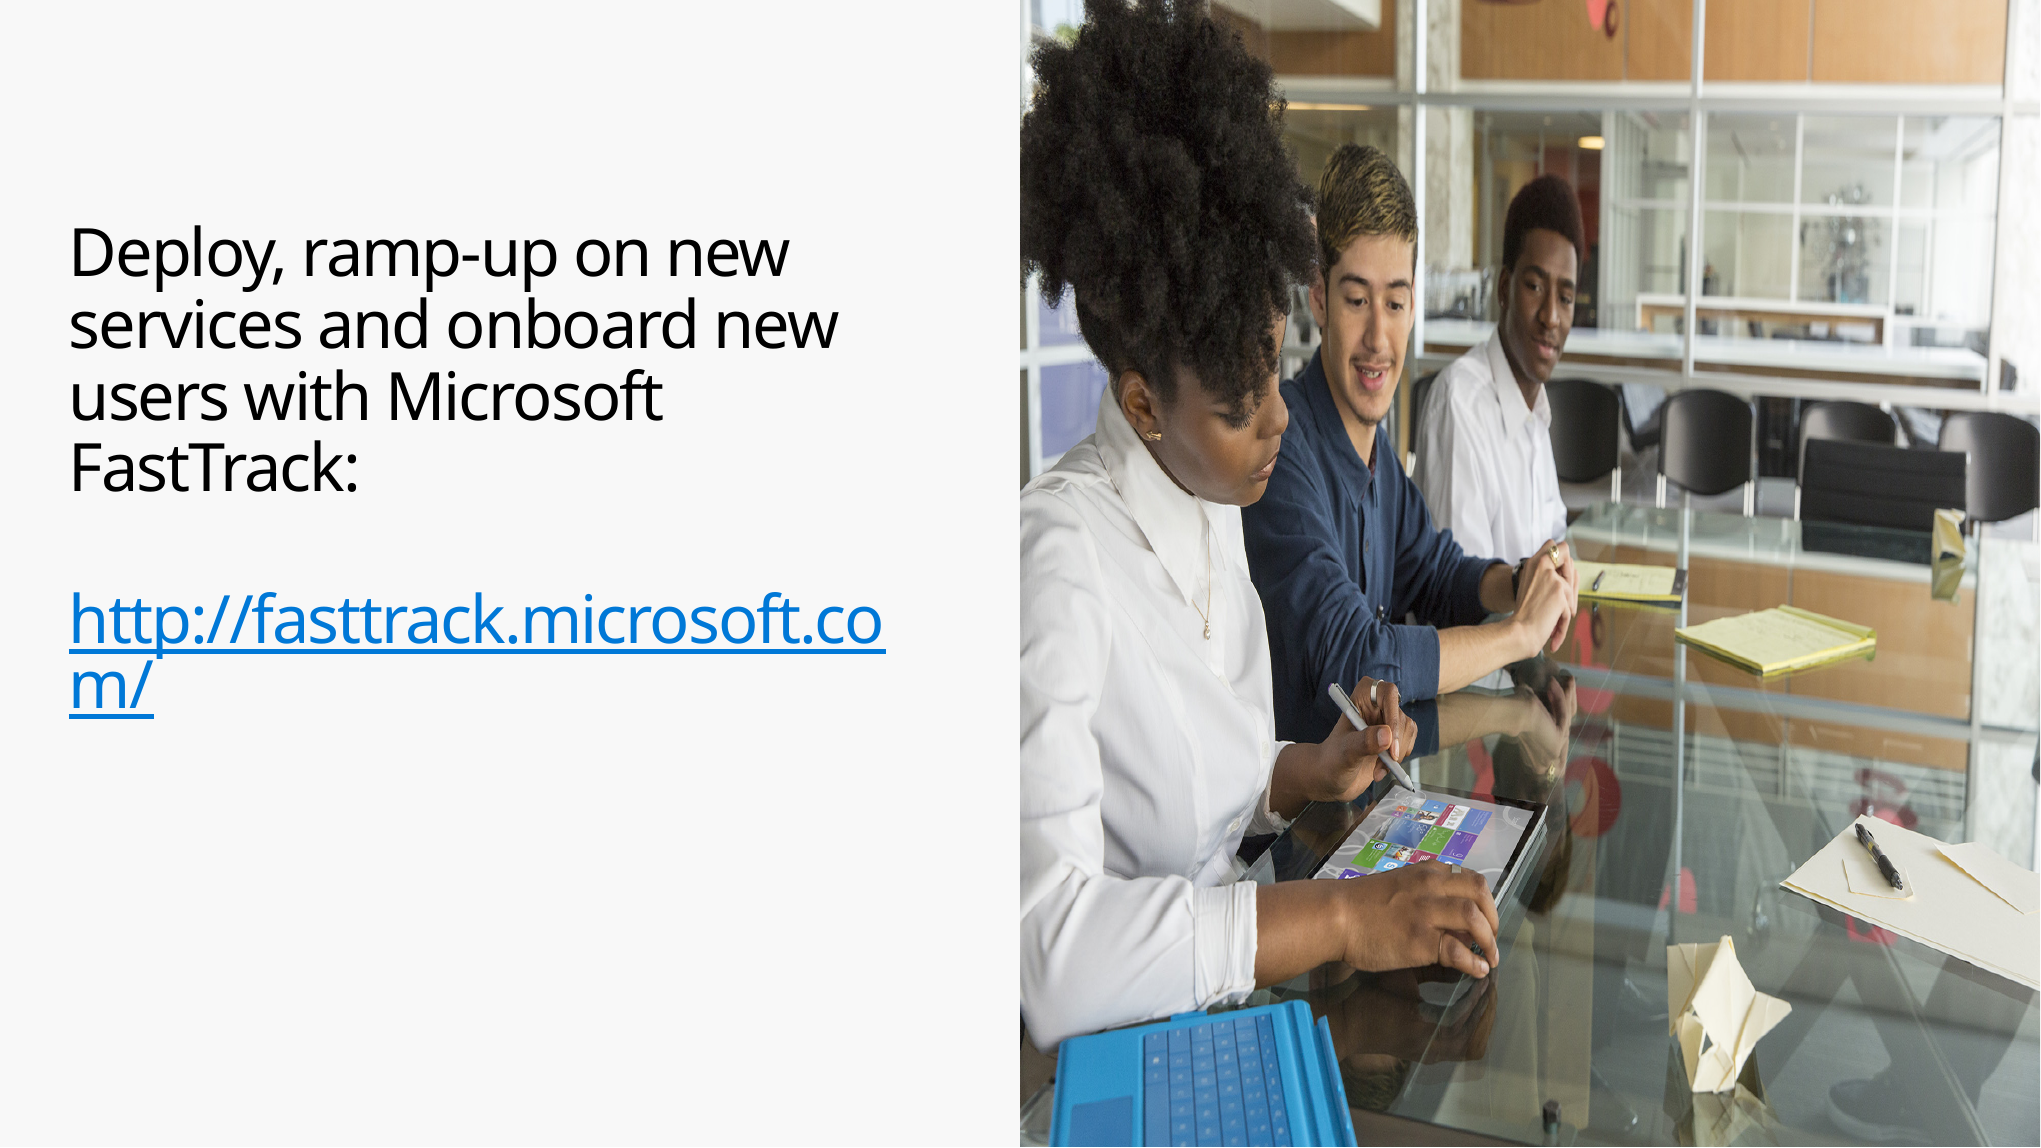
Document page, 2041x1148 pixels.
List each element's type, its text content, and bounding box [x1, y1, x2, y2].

picture [1019, 0, 2041, 1148]
title Deploy, ramp-up on new services and onboard new users with Microsoft FastTrack: http://fasttrack.microsoft.com/ [45, 203, 946, 534]
